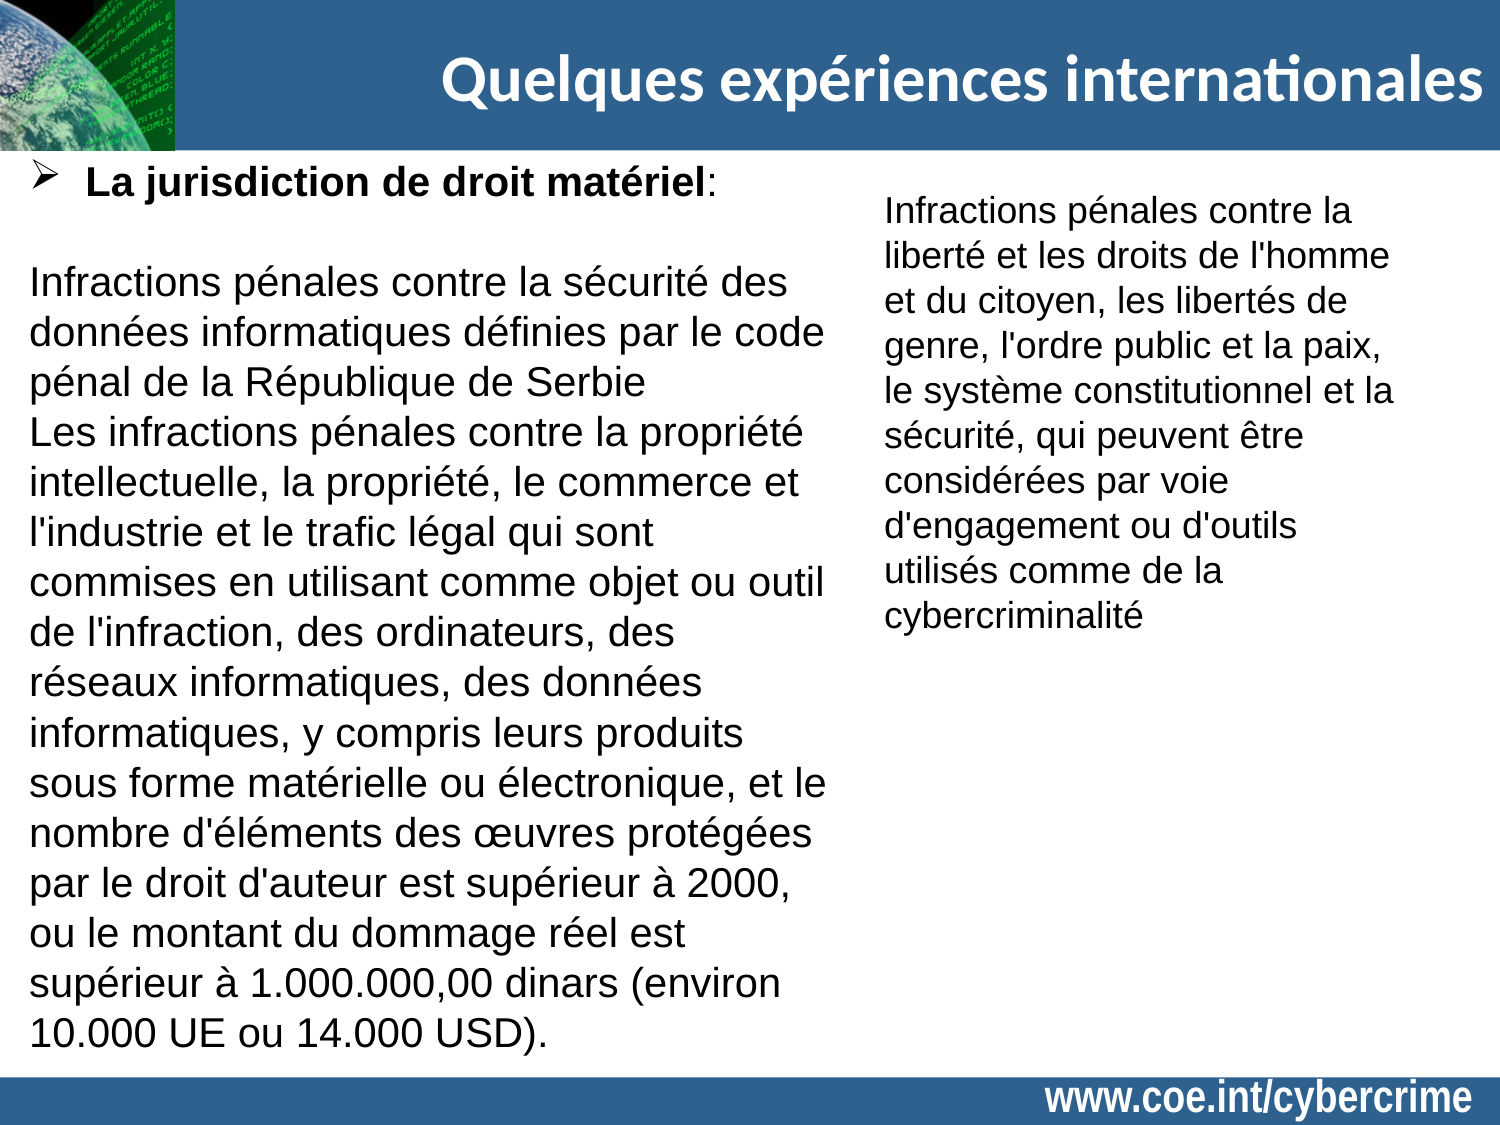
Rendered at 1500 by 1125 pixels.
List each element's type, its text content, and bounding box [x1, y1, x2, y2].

text_box www.coe.int/cybercrime [1030, 1059, 1500, 1125]
text_box Infractions pénales contre la liberté et les droits de l'homme et du citoyen, les libertés de genre, l'ordre public et la paix, le système constitutionnel et la sécurité, qui peuvent être considérées par voie d'engagement ou d'outils utilisés comme de la cybercriminalité [869, 178, 1427, 644]
text_box La jurisdiction de droit matériel: Infractions pénales contre la sécurité des données informatiques définies par le code pénal de la République de Serbie Les infractions pénales contre la propriété intellectuelle, la propriété, le commerce et l'industrie et le trafic légal qui sont commises en utilisant comme objet ou outil de l'infraction, des ordinateurs, des réseaux informatiques, des données informatiques, y compris leurs produits sous forme matérielle ou électronique, et le nombre d'éléments des œuvres protégées par le droit d'auteur est supérieur à 2000, ou le montant du dommage réel est supérieur à 1.000.000,00 dinars (environ 10.000 UE ou 14.000 USD). [14, 147, 850, 1113]
text_box Quelques expériences internationales [179, 0, 1500, 152]
text_box [0, 1075, 1030, 1125]
picture [0, 0, 175, 151]
